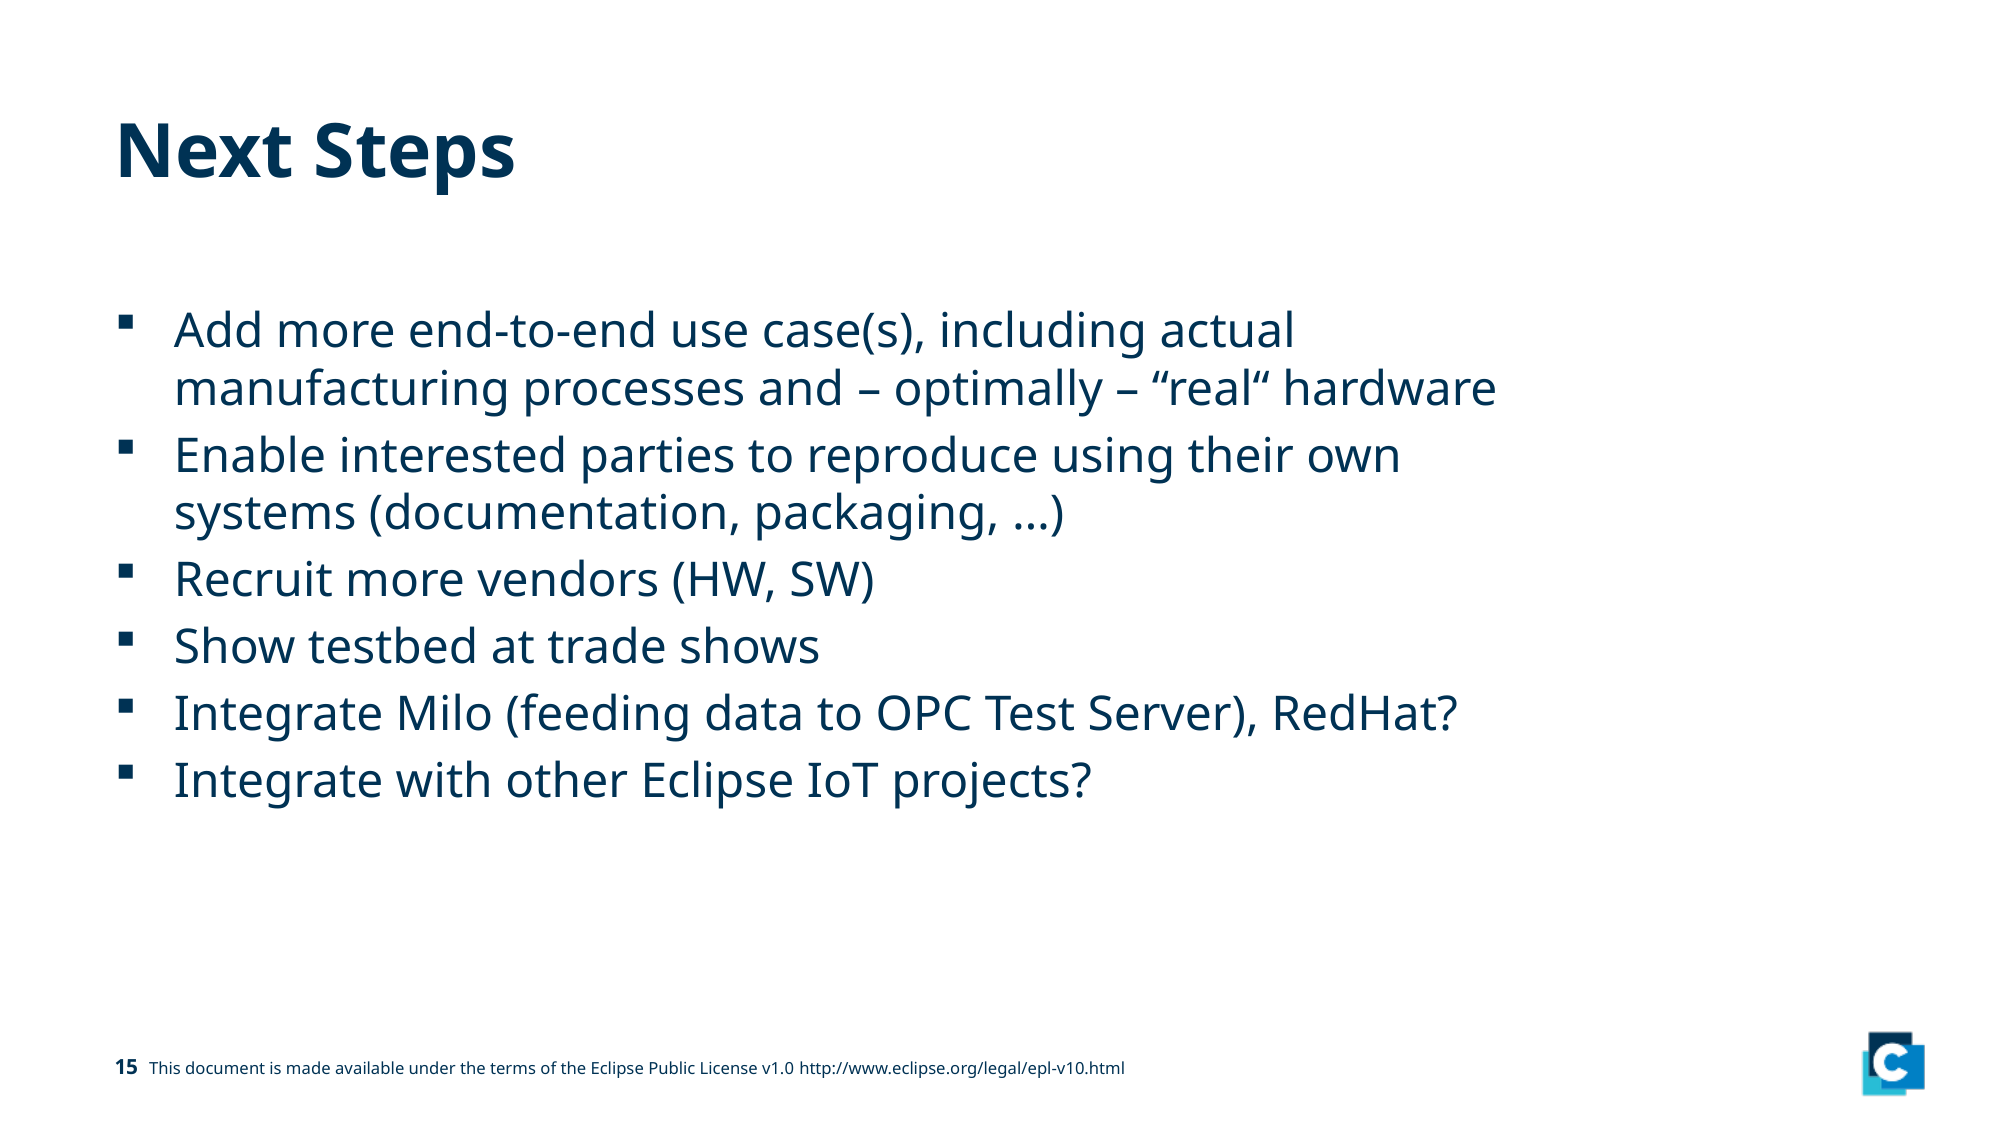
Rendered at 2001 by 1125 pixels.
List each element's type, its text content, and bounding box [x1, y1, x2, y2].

list Add more end-to-end use case(s), including actual manufacturing processes and – optimally – “real“ hardware Enable interested parties to reproduce using their own systems (documentation, packaging, …) Recruit more vendors (HW, SW) Show testbed at trade shows Integrate Milo (feeding data to OPC Test Server), RedHat? Integrate with other Eclipse IoT projects? [99, 292, 1604, 992]
title Next Steps [99, 104, 1604, 292]
